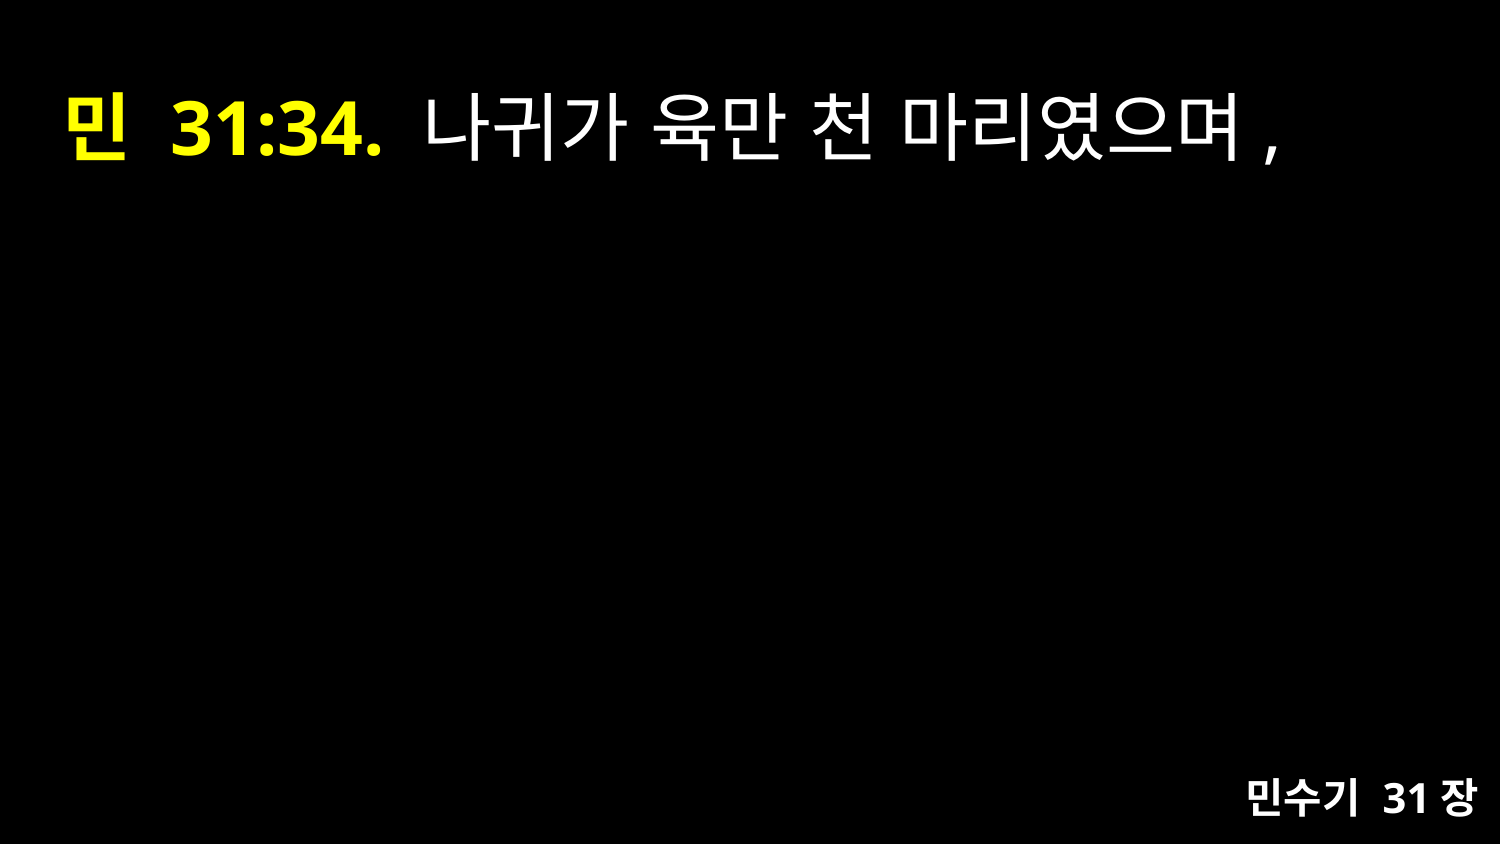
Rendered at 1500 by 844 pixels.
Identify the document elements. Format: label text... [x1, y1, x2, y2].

subtitle 민수기 31장 [916, 770, 1500, 844]
title 민 31:34. 나귀가 육만 천 마리였으며, [0, 0, 1500, 844]
